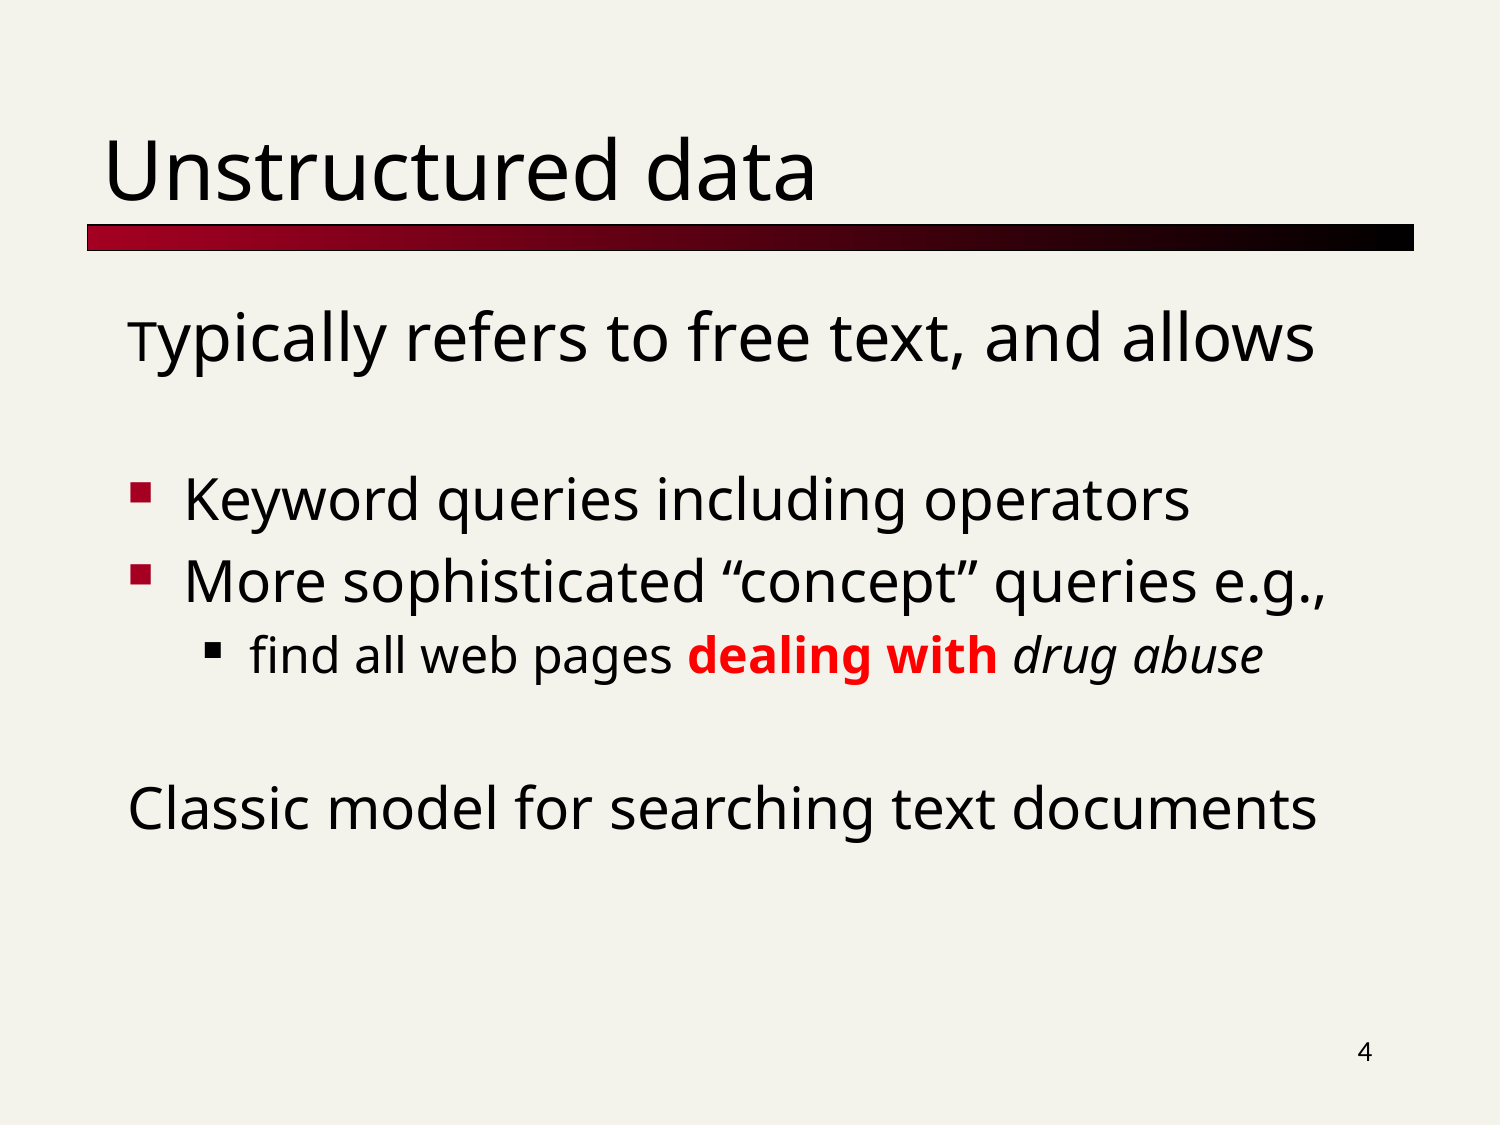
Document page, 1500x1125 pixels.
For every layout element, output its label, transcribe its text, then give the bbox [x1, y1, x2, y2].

list Typically refers to free text, and allows Keyword queries including operators More sophisticated “concept” queries e.g., find all web pages dealing with drug abuse Classic model for searching text documents [112, 287, 1412, 1088]
title Unstructured data [87, 62, 1413, 226]
slide_number 4 [1074, 1024, 1388, 1101]
